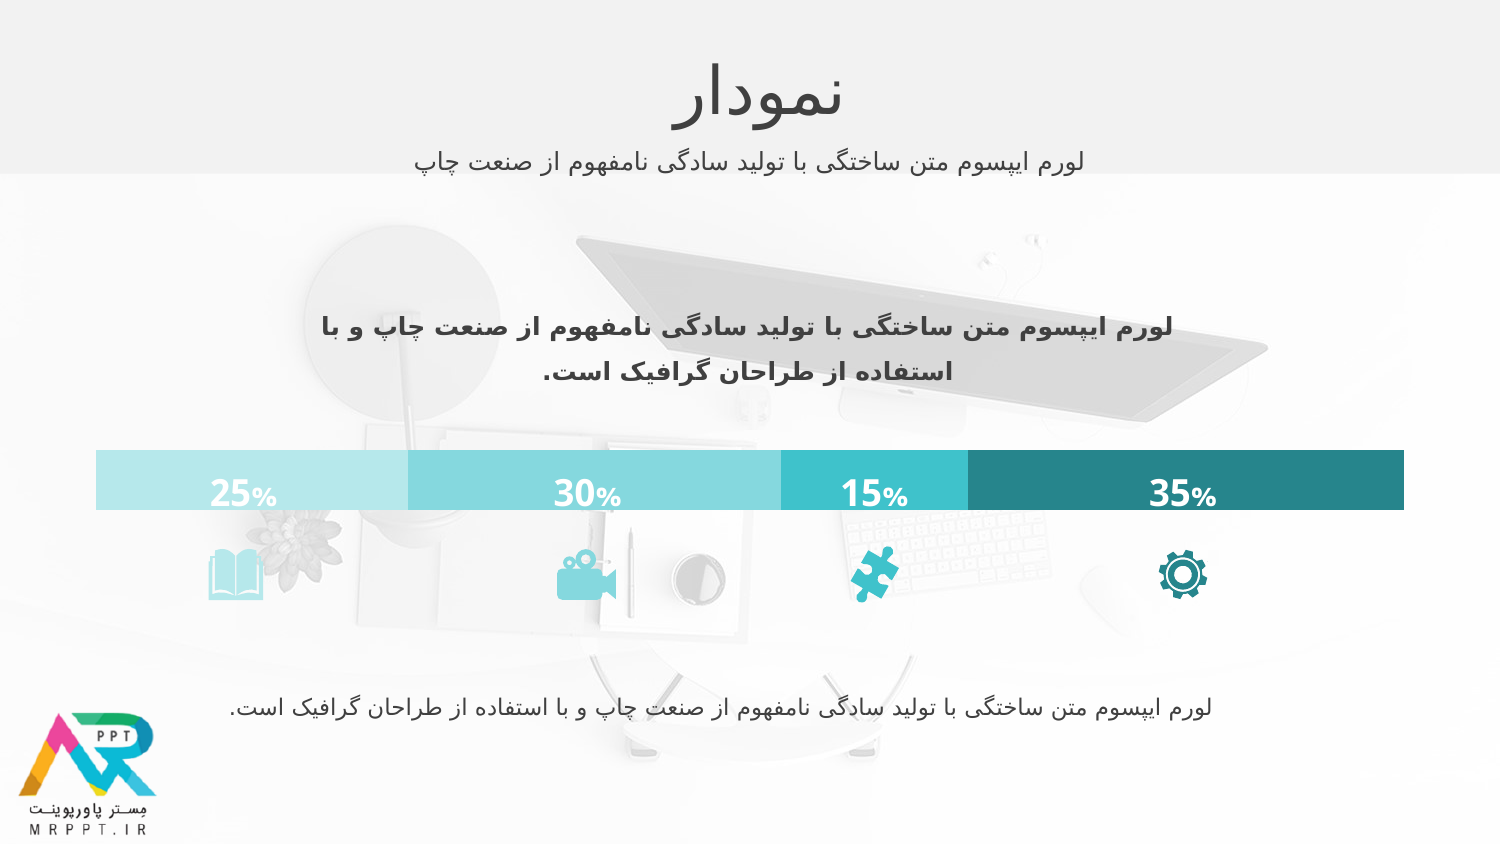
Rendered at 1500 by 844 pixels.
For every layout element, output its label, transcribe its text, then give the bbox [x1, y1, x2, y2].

list نمودار [0, 20, 1500, 115]
text_box [206, 549, 266, 603]
text_box لورم ایپسوم متن ساختگی با تولید سادگی نامفهوم از صنعت چاپ و با استفاده از طراحان گرافیک است. [179, 671, 1265, 728]
text_box [554, 549, 618, 602]
list لورم ایپسوم متن ساختگی با تولید سادگی نامفهوم از صنعت چاپ [0, 129, 1500, 177]
text_box [1156, 549, 1210, 602]
text_box لورم ایپسوم متن ساختگی با تولید سادگی نامفهوم از صنعت چاپ و با استفاده از طراحان گرافیک است. [290, 287, 1206, 393]
text_box [848, 549, 902, 605]
chart [64, 419, 1436, 541]
picture [0, 177, 1500, 844]
